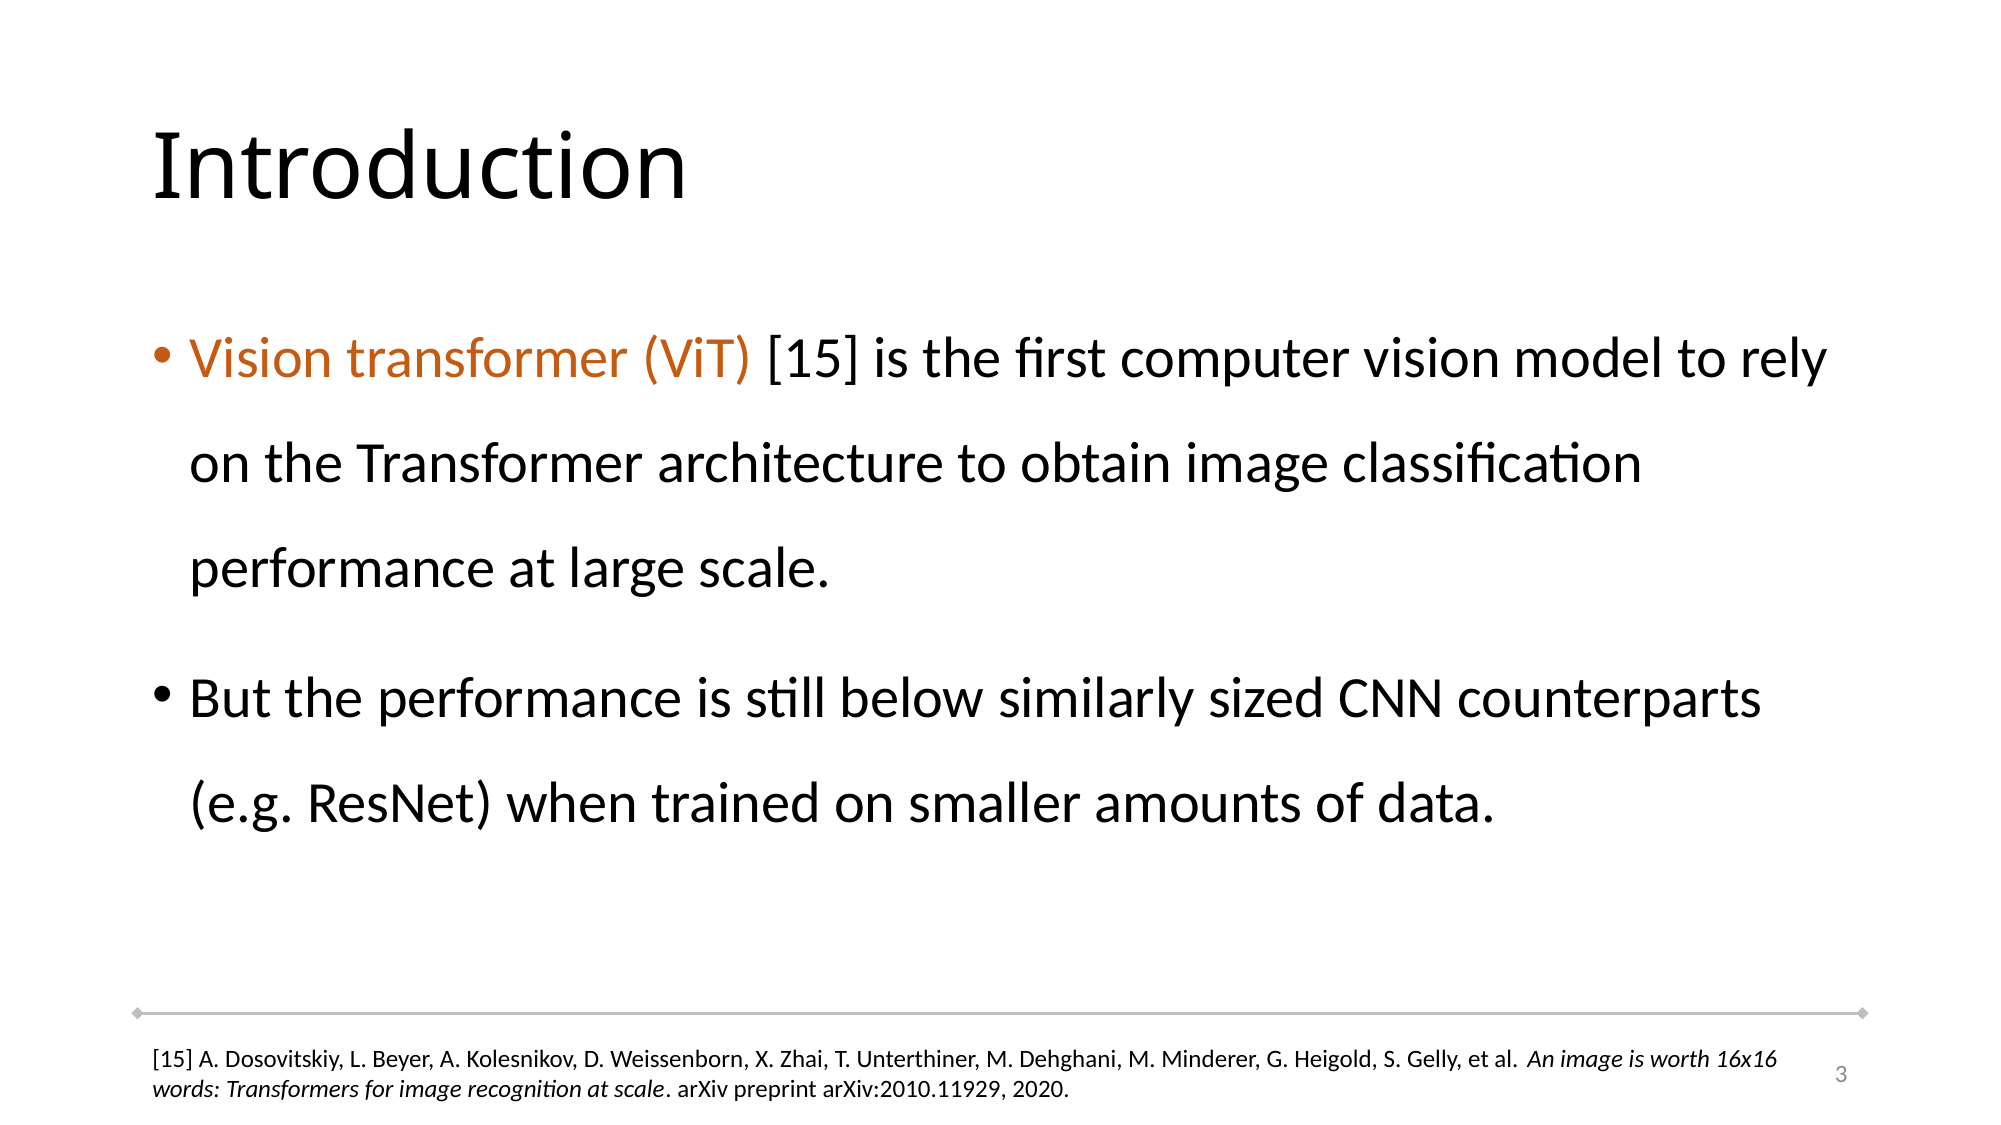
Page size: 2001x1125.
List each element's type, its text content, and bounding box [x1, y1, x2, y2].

title Introduction [137, 59, 1863, 277]
list Vision transformer (ViT) [15] is the first computer vision model to rely on the Transformer architecture to obtain image classification performance at large scale. But the performance is still below similarly sized CNN counterparts (e.g. ResNet) when trained on smaller amounts of data. [137, 277, 1863, 1012]
slide_number 3 [1842, 1042, 1863, 1103]
text_box [15] A. Dosovitskiy, L. Beyer, A. Kolesnikov, D. Weissenborn, X. Zhai, T. Unterthiner, M. Dehghani, M. Minderer, G. Heigold, S. Gelly, et al. An image is worth 16x16 words: Transformers for image recognition at scale. arXiv preprint arXiv:2010.11929, 2020. [137, 1034, 1842, 1110]
